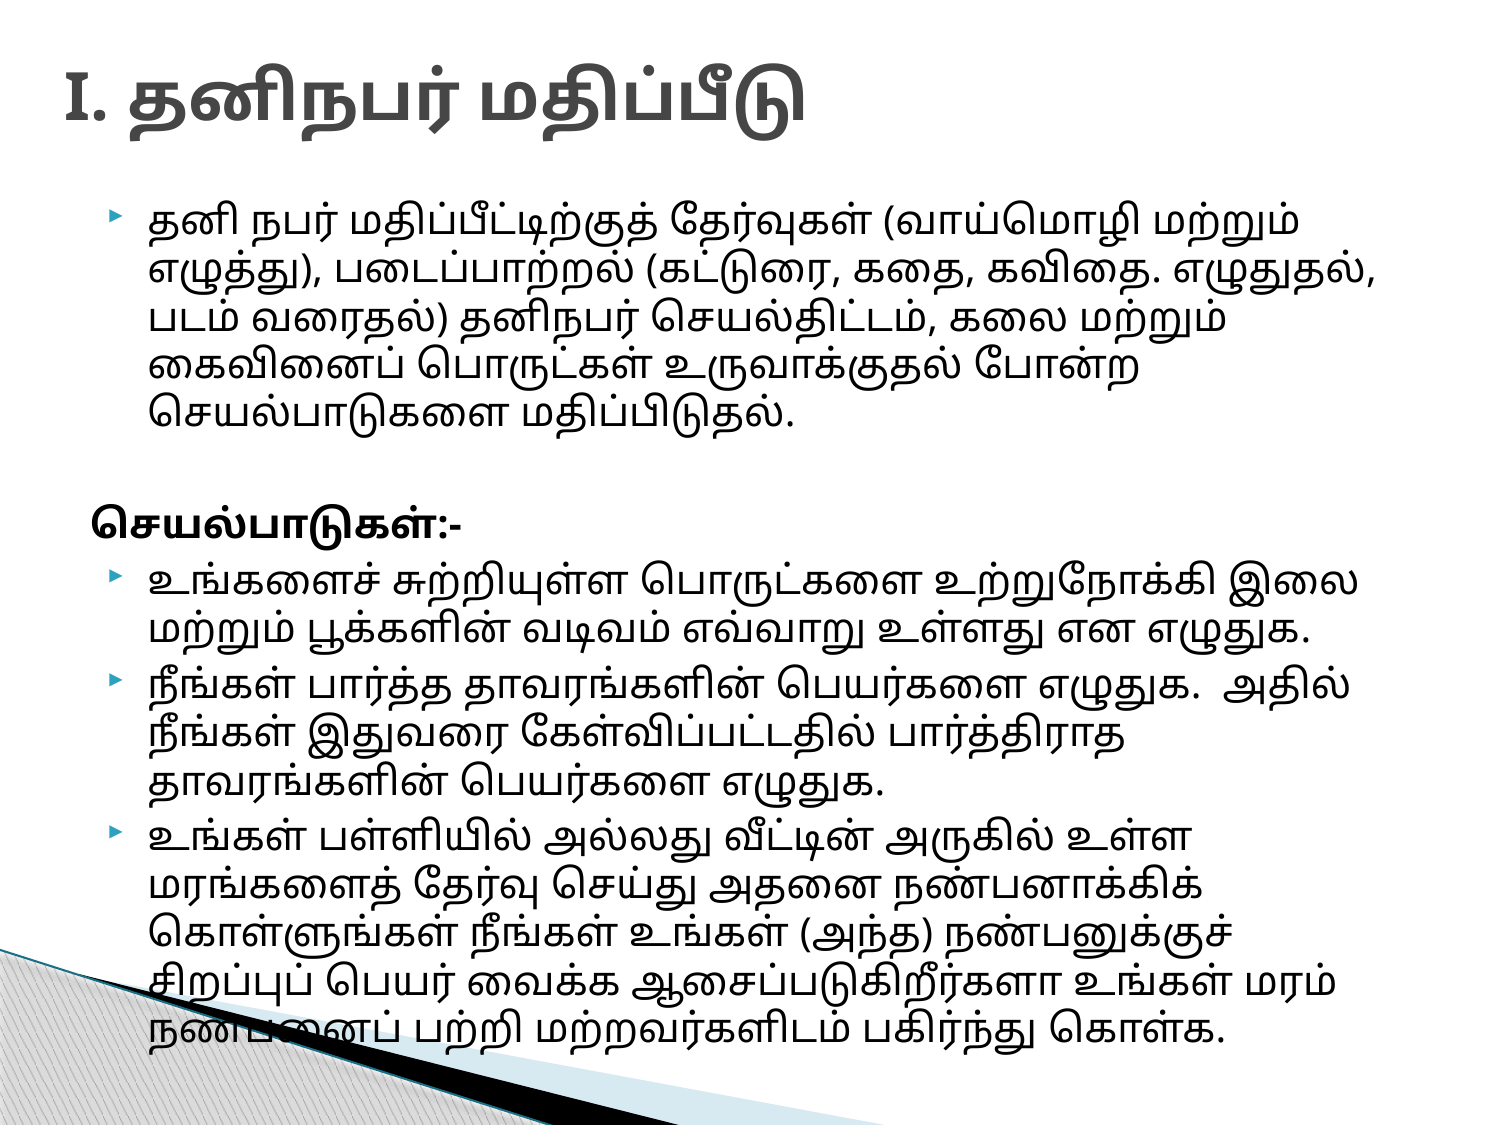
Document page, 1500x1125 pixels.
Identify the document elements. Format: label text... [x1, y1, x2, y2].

title I. தனிநபர் மதிப்பீடு [50, 0, 1400, 188]
list தனி நபர் மதிப்பீட்டிற்குத் தேர்வுகள் (வாய்மொழி மற்றும் எழுத்து), படைப்பாற்றல் (கட்டுரை, கதை, கவிதை. எழுதுதல், படம் வரைதல்) தனிநபர் செயல்திட்டம், கலை மற்றும் கைவினைப் பொருட்கள் உருவாக்குதல் போன்ற செயல்பாடுகளை மதிப்பிடுதல். செயல்பாடுகள்:- உங்களைச் சுற்றியுள்ள பொருட்களை உற்றுநோக்கி இலை மற்றும் பூக்களின் வடிவம் எவ்வாறு உள்ளது என எழுதுக. நீங்கள் பார்த்த தாவரங்களின் பெயர்களை எழுதுக. அதில் நீங்கள் இதுவரை கேள்விப்பட்டதில் பார்த்திராத தாவரங்களின் பெயர்களை எழுதுக. உங்கள் பள்ளியில் அல்லது வீட்டின் அருகில் உள்ள மரங்களைத் தேர்வு செய்து அதனை நண்பனாக்கிக் கொள்ளுங்கள் நீங்கள் உங்கள் (அந்த) நண்பனுக்குச் சிறப்புப் பெயர் வைக்க ஆசைப்படுகிறீர்களா உங்கள் மரம் நண்பனைப் பற்றி மற்றவர்களிடம் பகிர்ந்து கொள்க. [75, 187, 1425, 1075]
